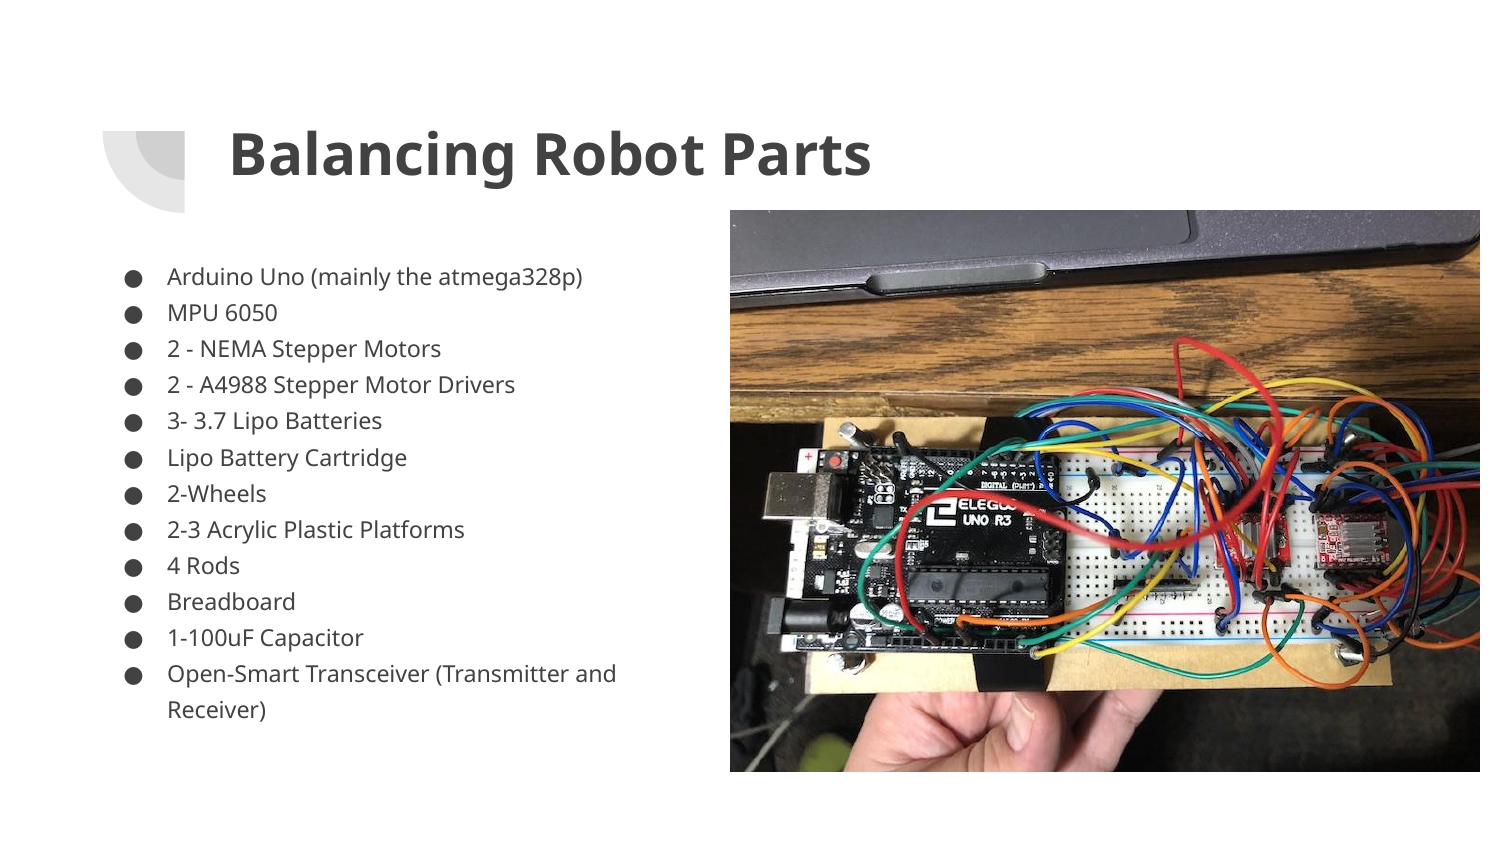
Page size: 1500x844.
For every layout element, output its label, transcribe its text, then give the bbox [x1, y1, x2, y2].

list Arduino Uno (mainly the atmega328p) MPU 6050 2 - NEMA Stepper Motors 2 - A4988 Stepper Motor Drivers 3- 3.7 Lipo Batteries Lipo Battery Cartridge 2-Wheels 2-3 Acrylic Plastic Platforms 4 Rods Breadboard 1-100uF Capacitor Open-Smart Transceiver (Transmitter and Receiver) [87, 240, 718, 741]
picture [730, 209, 1480, 772]
title Balancing Robot Parts [213, 98, 1368, 263]
